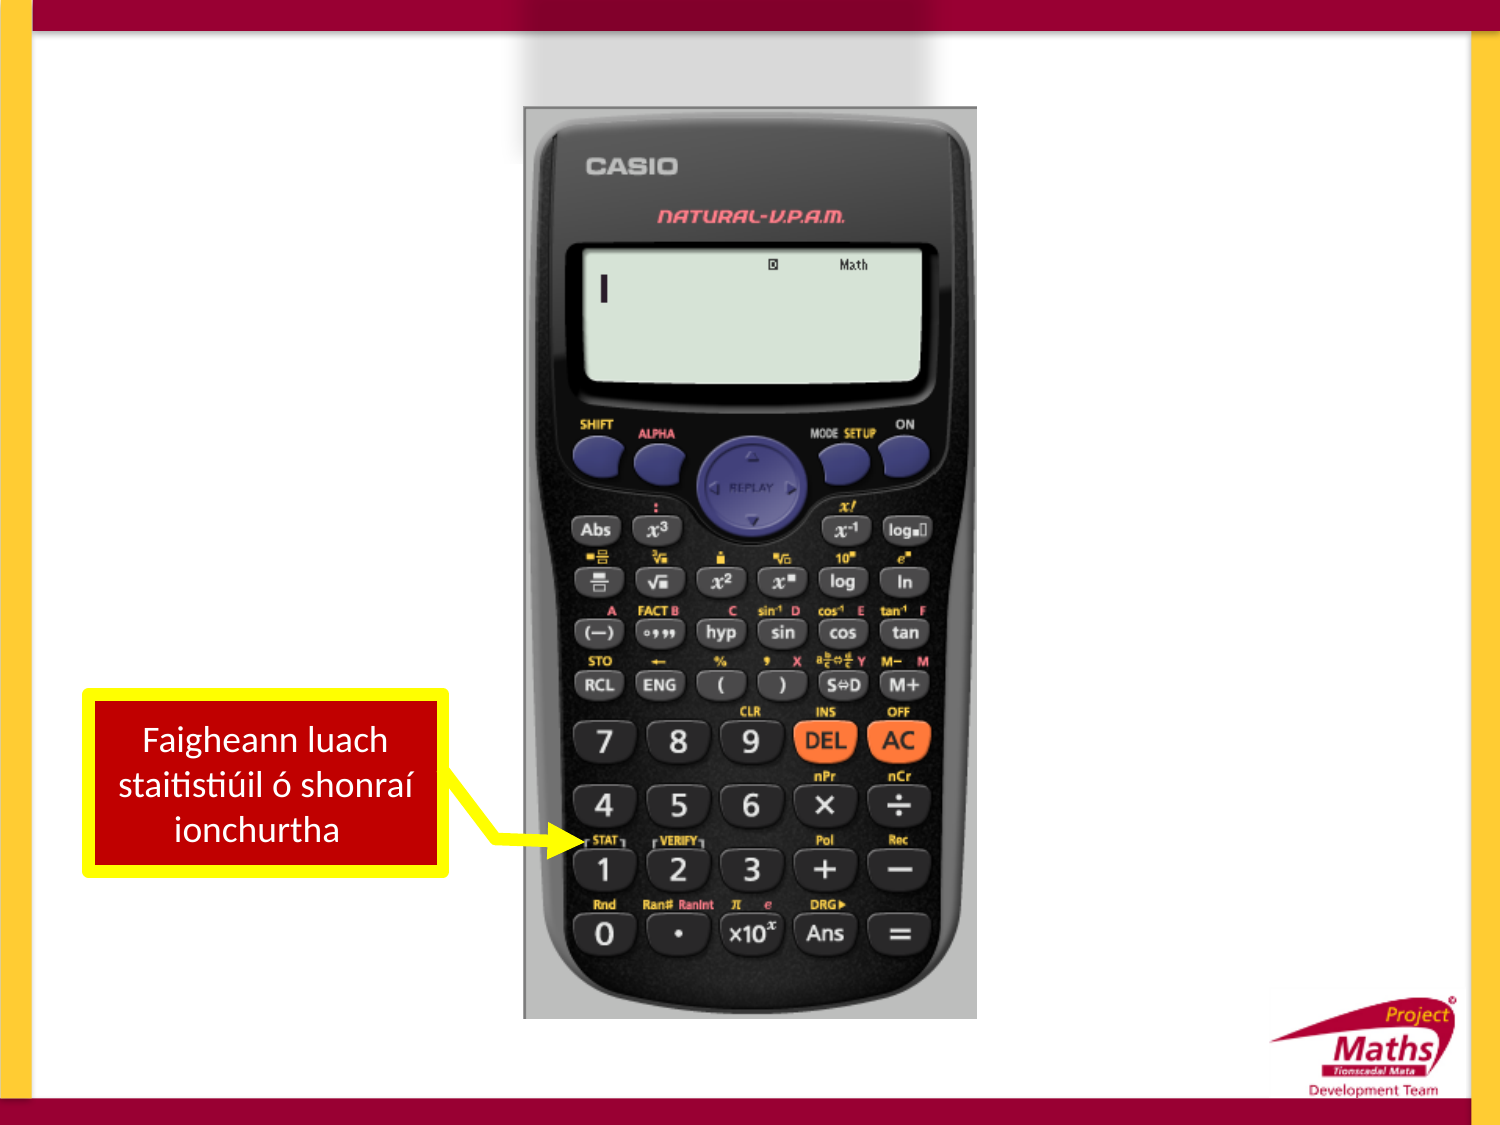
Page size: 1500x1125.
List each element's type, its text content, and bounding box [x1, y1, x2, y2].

picture [1269, 987, 1466, 1098]
text_box Faigheann luach staitistiúil ó shonraí ionchurtha [86, 692, 586, 874]
picture [523, 106, 977, 1019]
